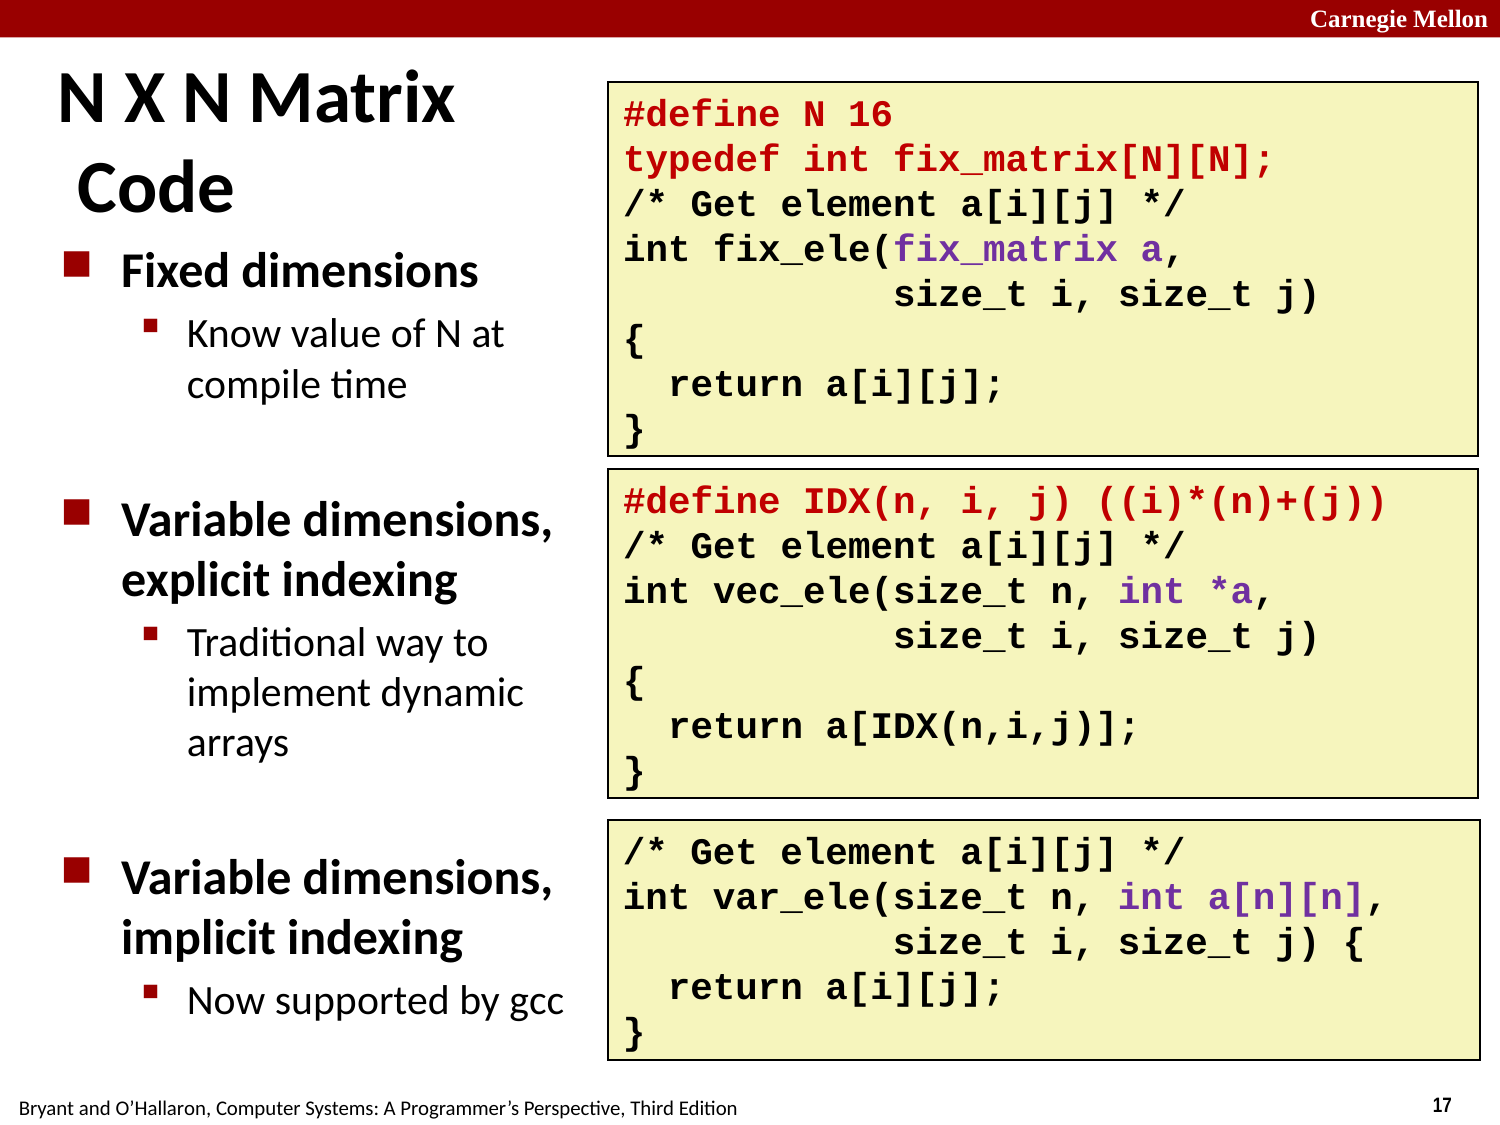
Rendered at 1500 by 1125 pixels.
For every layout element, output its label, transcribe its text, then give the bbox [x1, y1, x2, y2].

list Fixed dimensions Know value of N at compile time Variable dimensions, explicit indexing Traditional way to implement dynamic arrays Variable dimensions, implicit indexing Now supported by gcc [49, 230, 622, 1088]
text_box /* Get element a[i][j] */ int var_ele(size_t n, int a[n][n], size_t i, size_t j) { return a[i][j]; } [608, 820, 1480, 1060]
text_box #define N 16 typedef int fix_matrix[N][N]; /* Get element a[i][j] */ int fix_ele(fix_matrix a, size_t i, size_t j) { return a[i][j]; } [608, 81, 1479, 457]
text_box #define IDX(n, i, j) ((i)*(n)+(j)) /* Get element a[i][j] */ int vec_ele(size_t n, int *a, size_t i, size_t j) { return a[IDX(n,i,j)]; } [608, 468, 1479, 799]
title N X N Matrix Code [42, 45, 606, 231]
